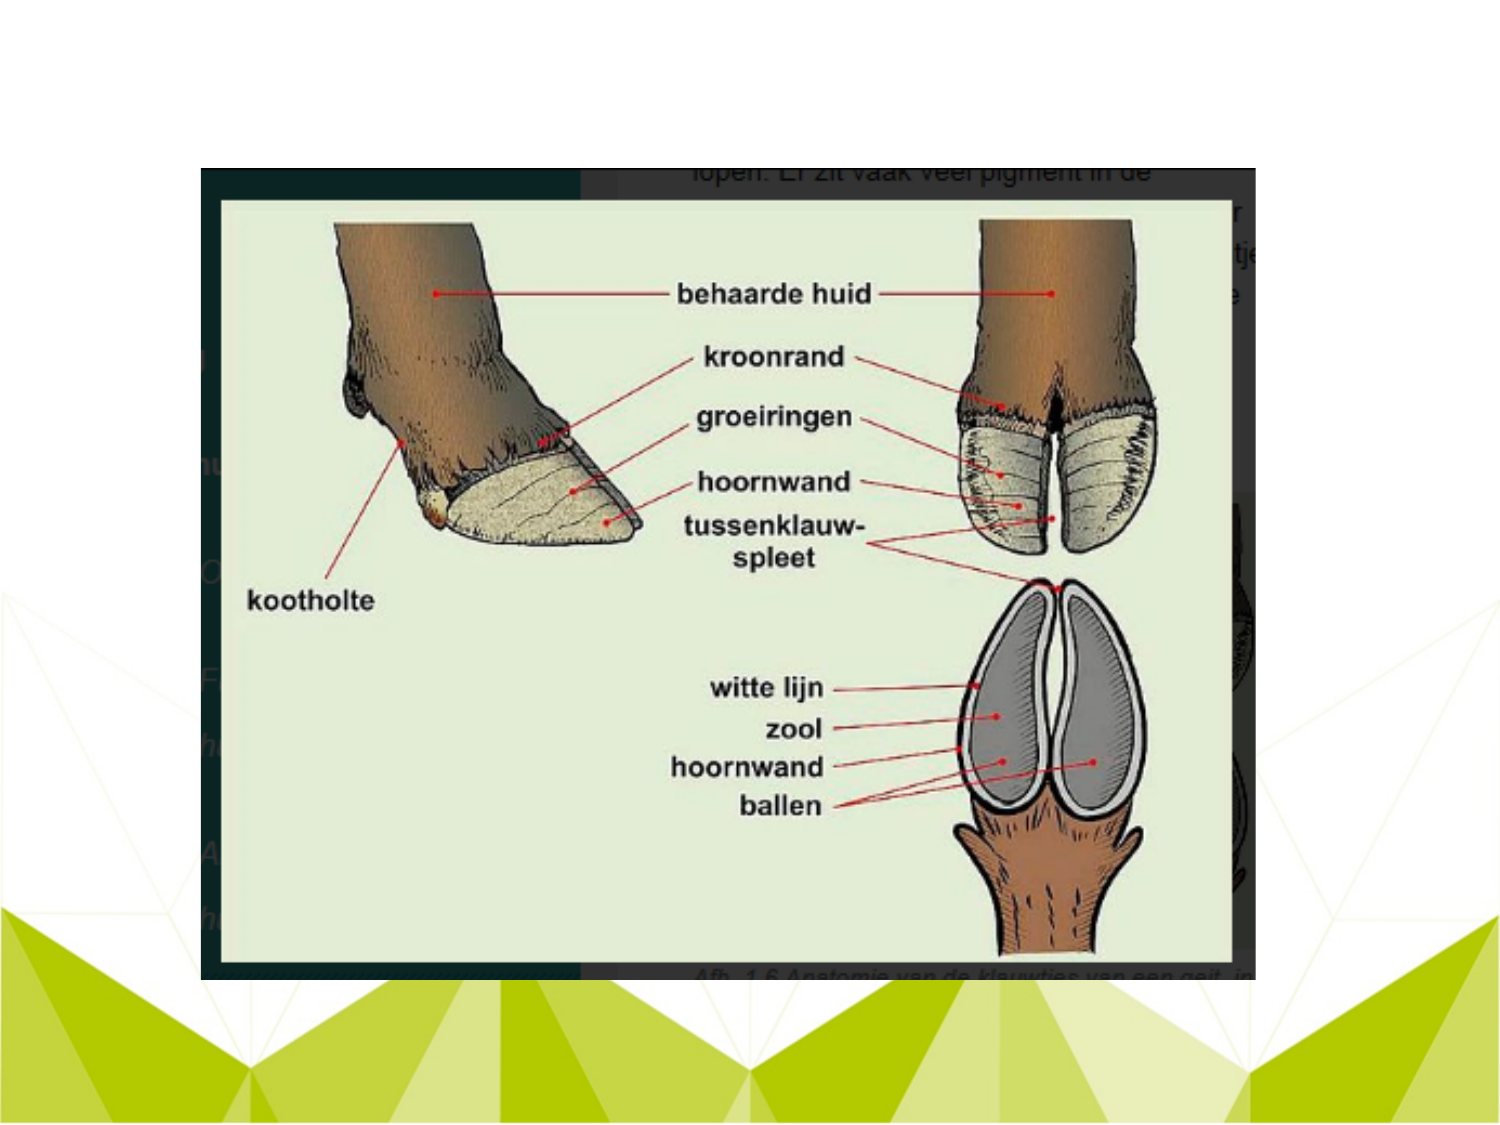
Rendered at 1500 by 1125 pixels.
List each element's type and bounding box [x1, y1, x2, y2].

list [200, 168, 1256, 980]
picture [0, 0, 1500, 1125]
